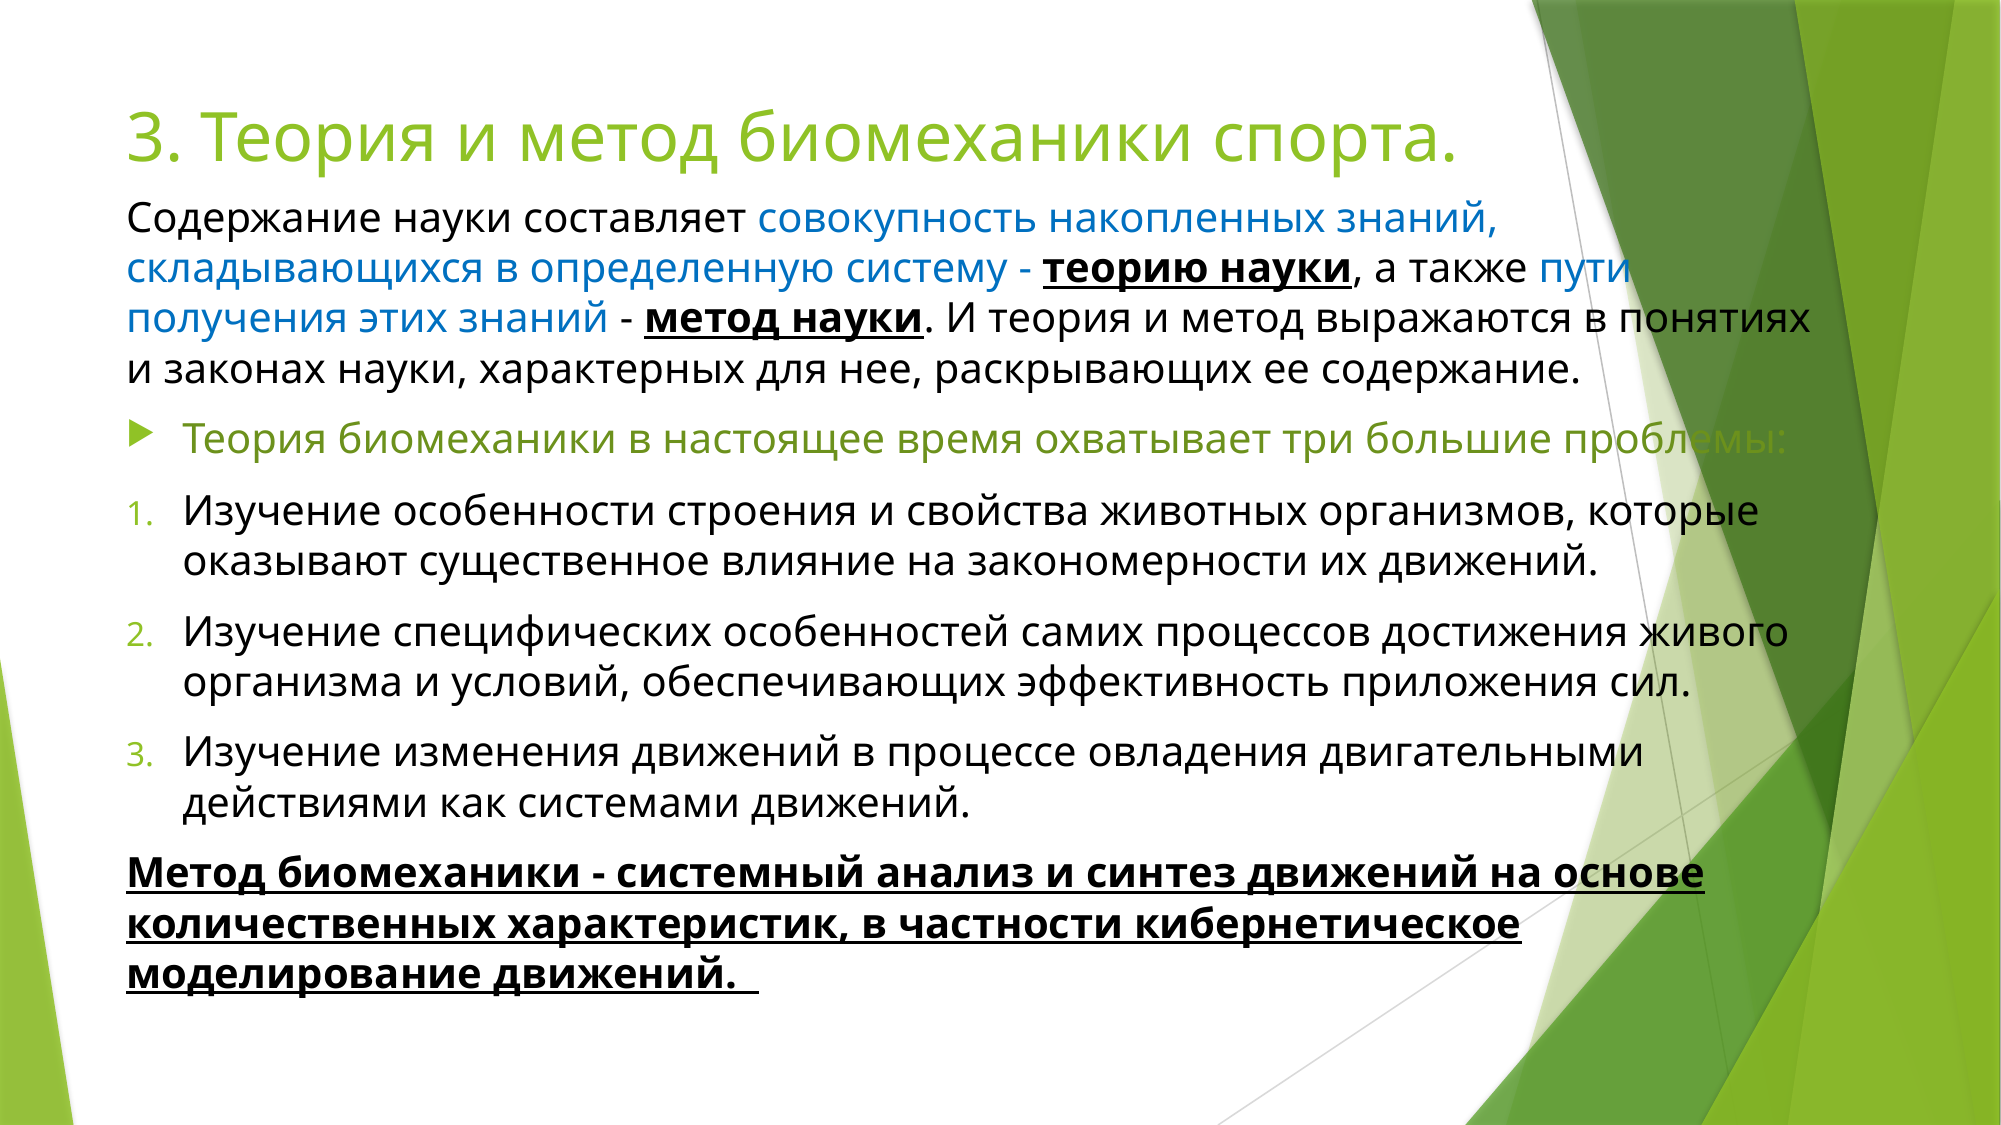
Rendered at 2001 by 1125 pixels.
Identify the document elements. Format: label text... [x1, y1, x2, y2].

list Содержание науки составляет совокупность накопленных знаний, складывающихся в определенную систему - теорию науки, а также пути получения этих знаний - метод науки. И теория и метод выражаются в понятиях и законах науки, характерных для нее, раскрывающих ее содержание. Теория биомеханики в настоящее время охватывает три большие проблемы: Изучение особенности строения и свойства животных организмов, которые оказывают существенное влияние на закономерности их движений. Изучение специфических особенностей самих процессов достижения живого организма и условий, обеспечивающих эффективность приложения сил. Изучение изменения движений в процессе овладения двигательными действиями как системами движений. Метод биомеханики - системный анализ и синтез движений на основе количественных характеристик, в частности кибернетическое моделирование движений. [111, 183, 1852, 1069]
title 3. Теория и метод биомеханики спорта. [111, 85, 1522, 183]
